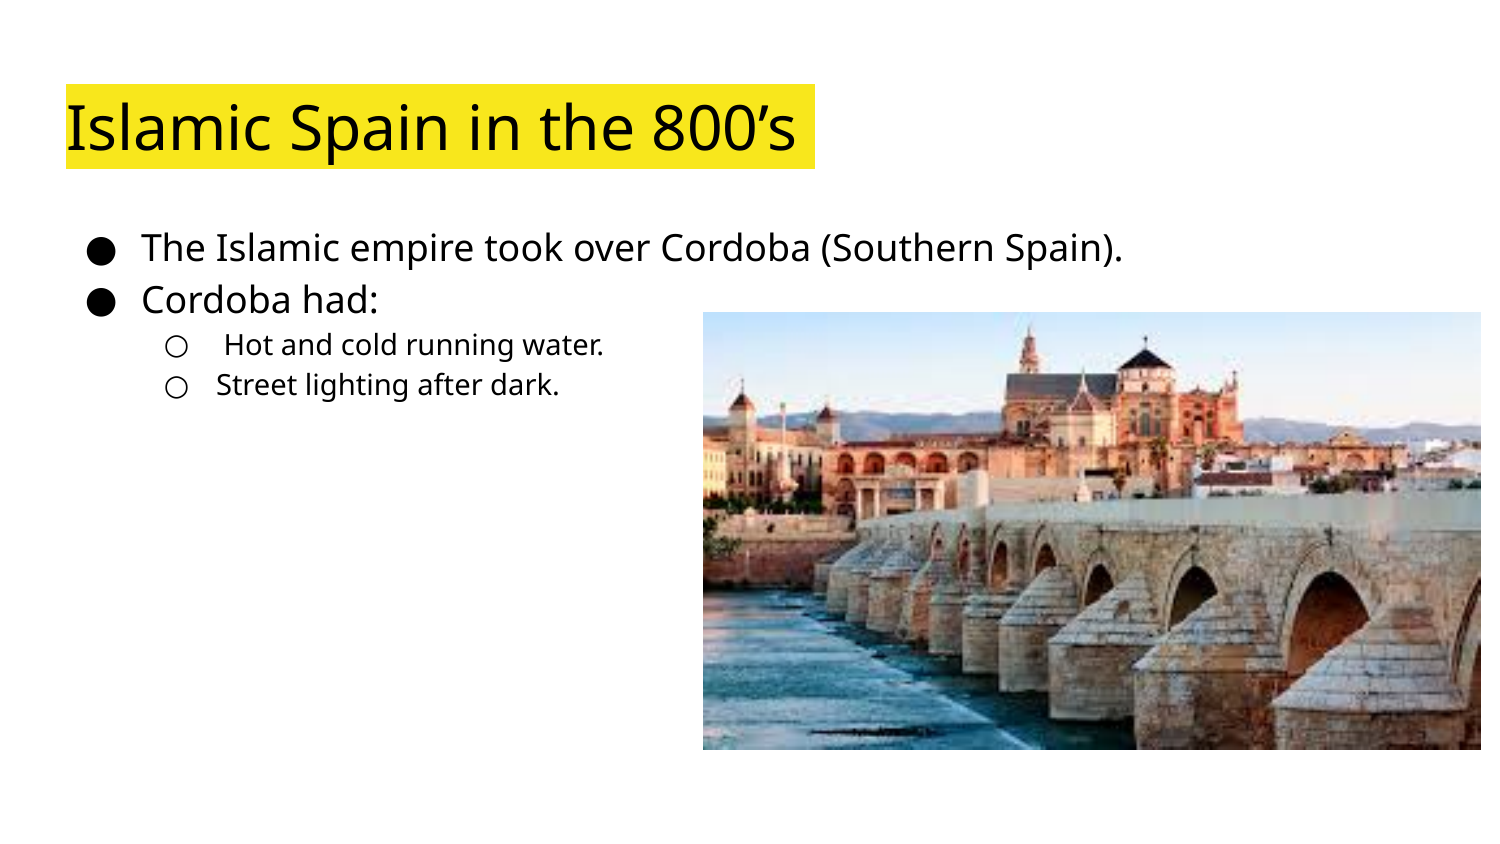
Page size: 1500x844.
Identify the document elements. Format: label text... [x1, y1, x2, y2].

title Islamic Spain in the 800’s [51, 72, 1449, 167]
list The Islamic empire took over Cordoba (Southern Spain). Cordoba had: Hot and cold running water. Street lighting after dark. [51, 202, 1449, 750]
picture [702, 312, 1481, 750]
